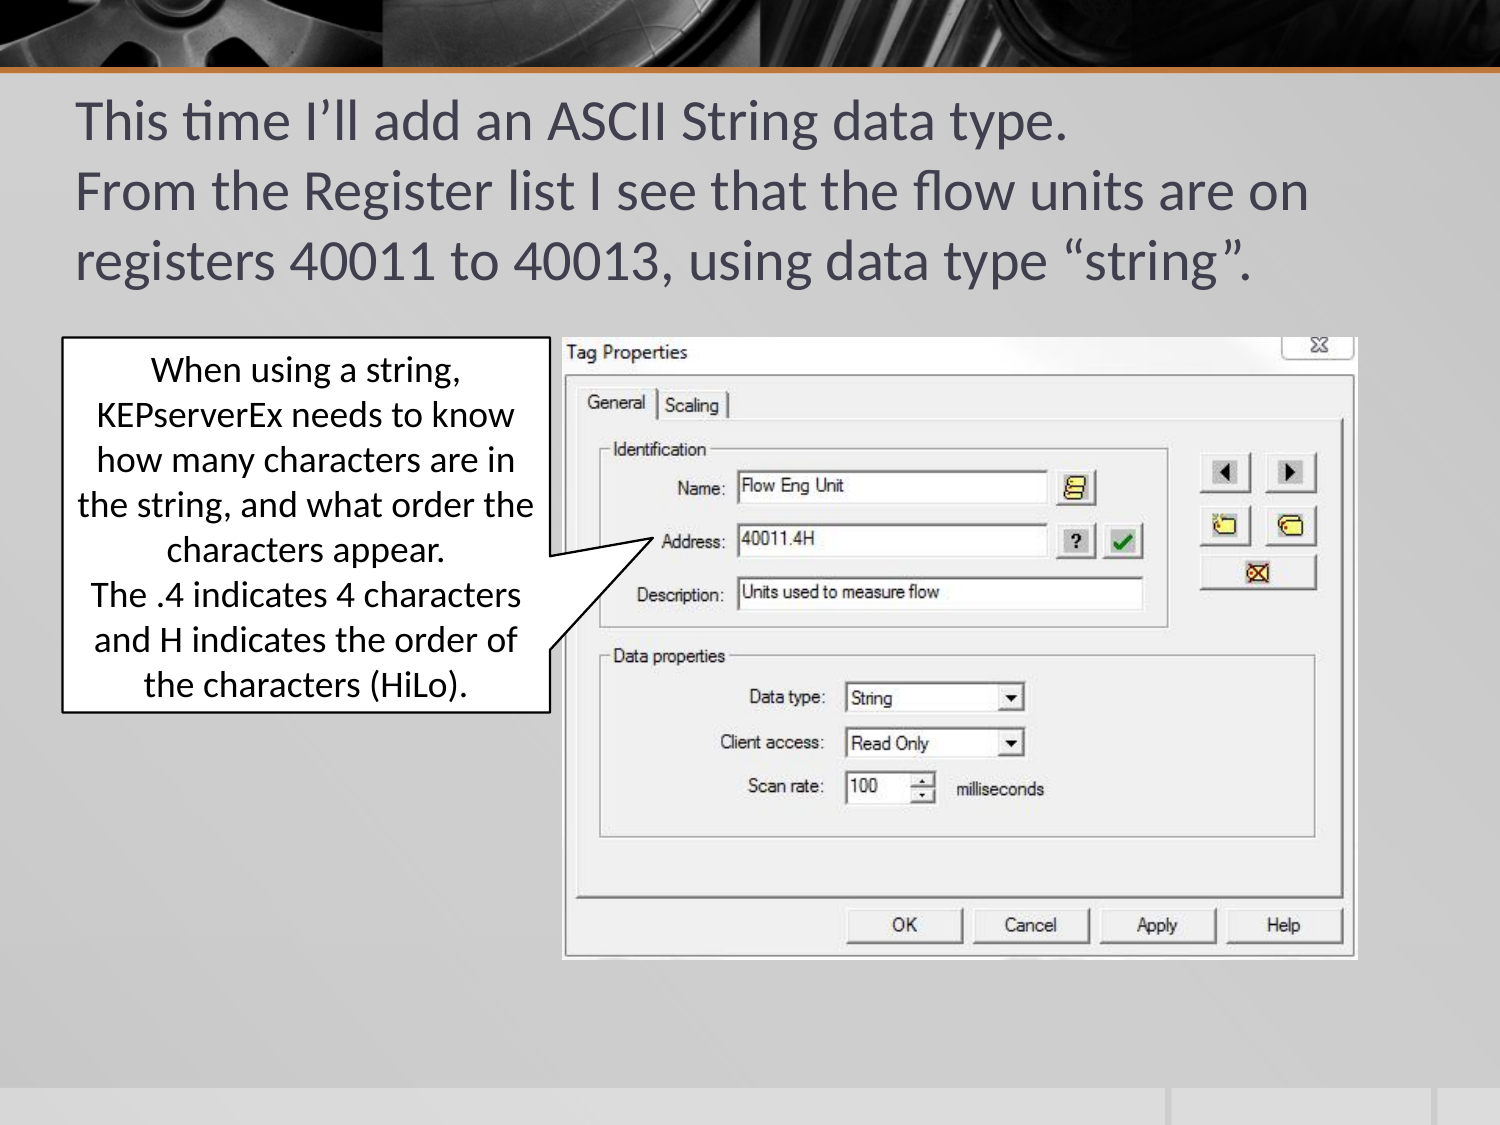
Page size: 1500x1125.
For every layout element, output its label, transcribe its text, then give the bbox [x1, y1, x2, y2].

text_box When using a string, KEPserverEx needs to know how many characters are in the string, and what order the characters appear. The .4 indicates 4 characters and H indicates the order of the characters (HiLo). [61, 336, 558, 714]
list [562, 337, 1359, 960]
picture [0, 0, 1500, 67]
title This time I’ll add an ASCII String data type. From the Register list I see that the flow units are on registers 40011 to 40013, using data type “string”. [75, 112, 1425, 263]
